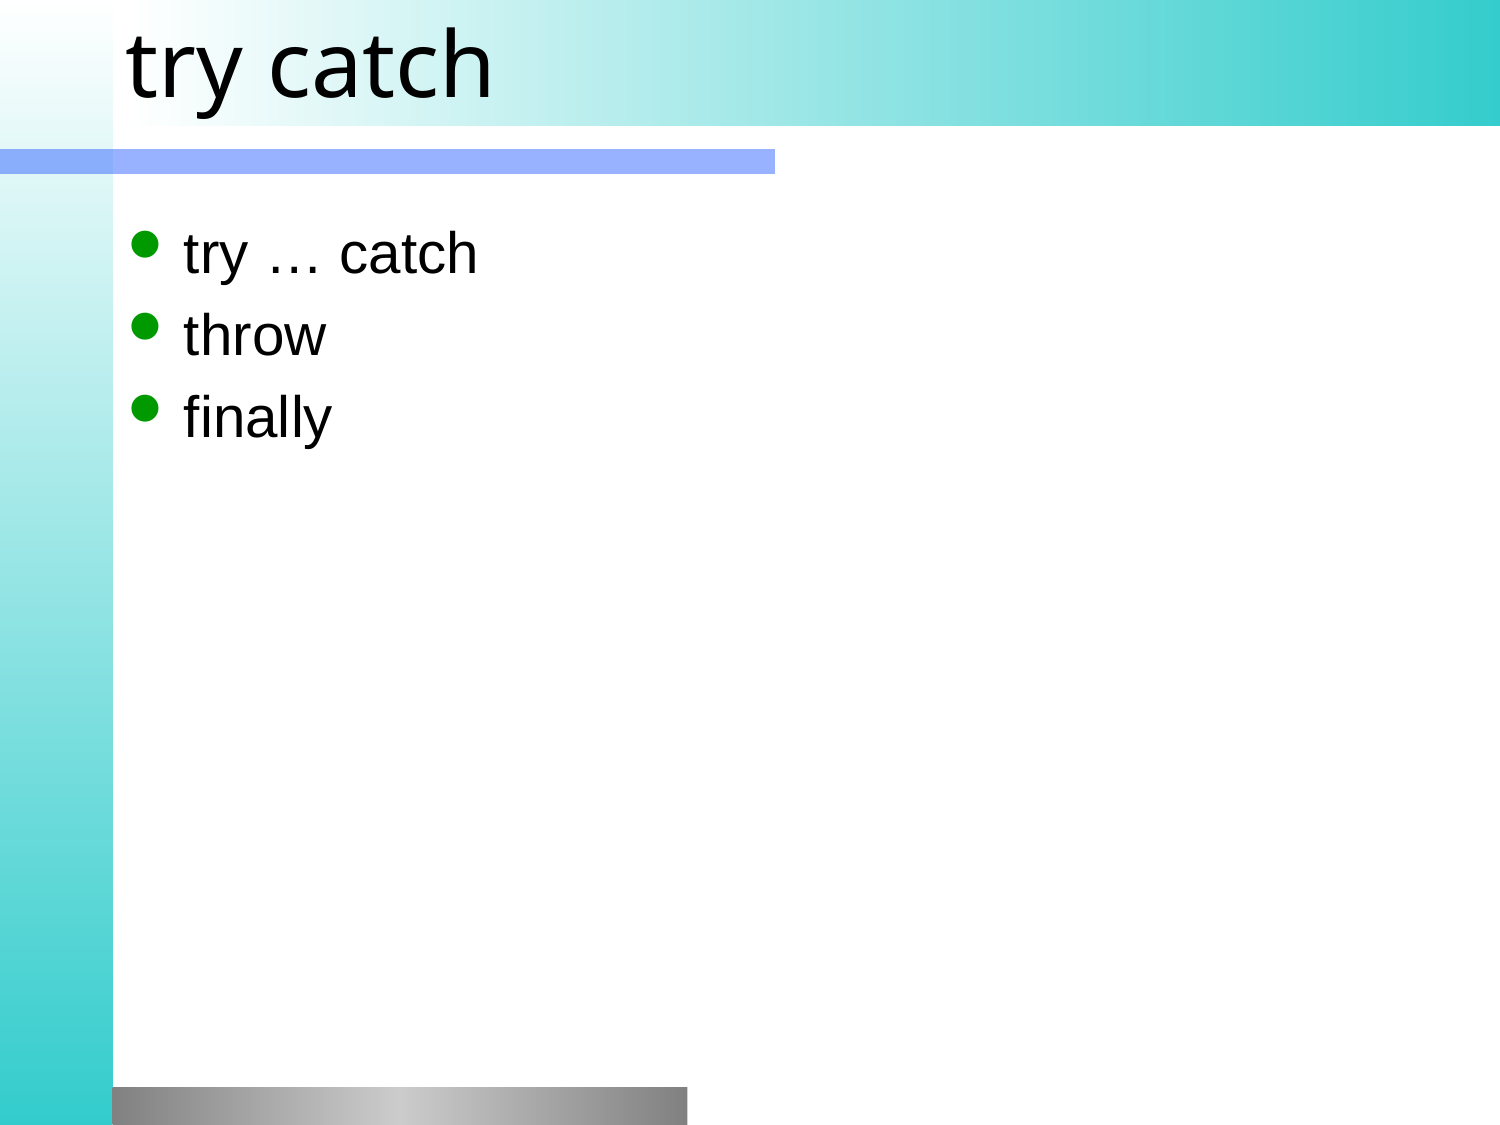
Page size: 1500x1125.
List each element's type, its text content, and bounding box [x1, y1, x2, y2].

list try … catch throw finally [112, 207, 1388, 1073]
title try catch [110, 0, 1424, 126]
